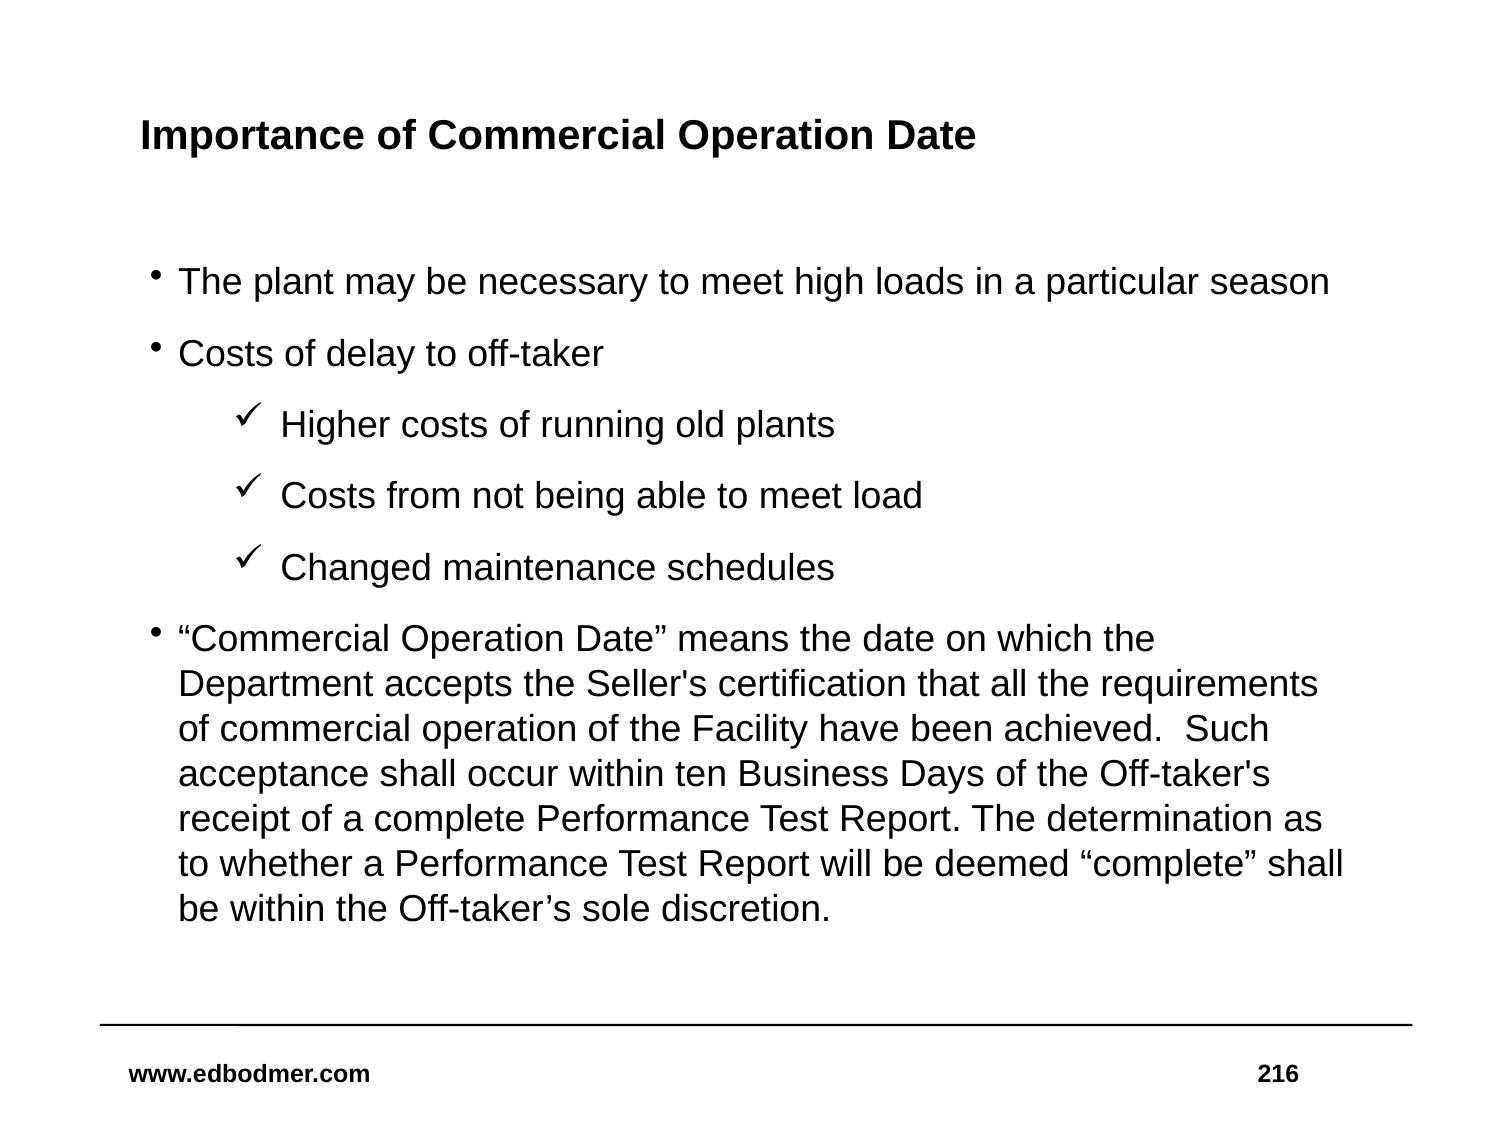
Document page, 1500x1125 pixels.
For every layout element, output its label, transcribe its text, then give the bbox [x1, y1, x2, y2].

list The plant may be necessary to meet high loads in a particular season Costs of delay to off-taker Higher costs of running old plants Costs from not being able to meet load Changed maintenance schedules “Commercial Operation Date” means the date on which the Department accepts the Seller's certification that all the requirements of commercial operation of the Facility have been achieved. Such acceptance shall occur within ten Business Days of the Off-taker's receipt of a complete Performance Test Report. The determination as to whether a Performance Test Report will be deemed “complete” shall be within the Off-taker’s sole discretion. [125, 249, 1375, 1000]
title Importance of Commercial Operation Date [125, 99, 1288, 225]
